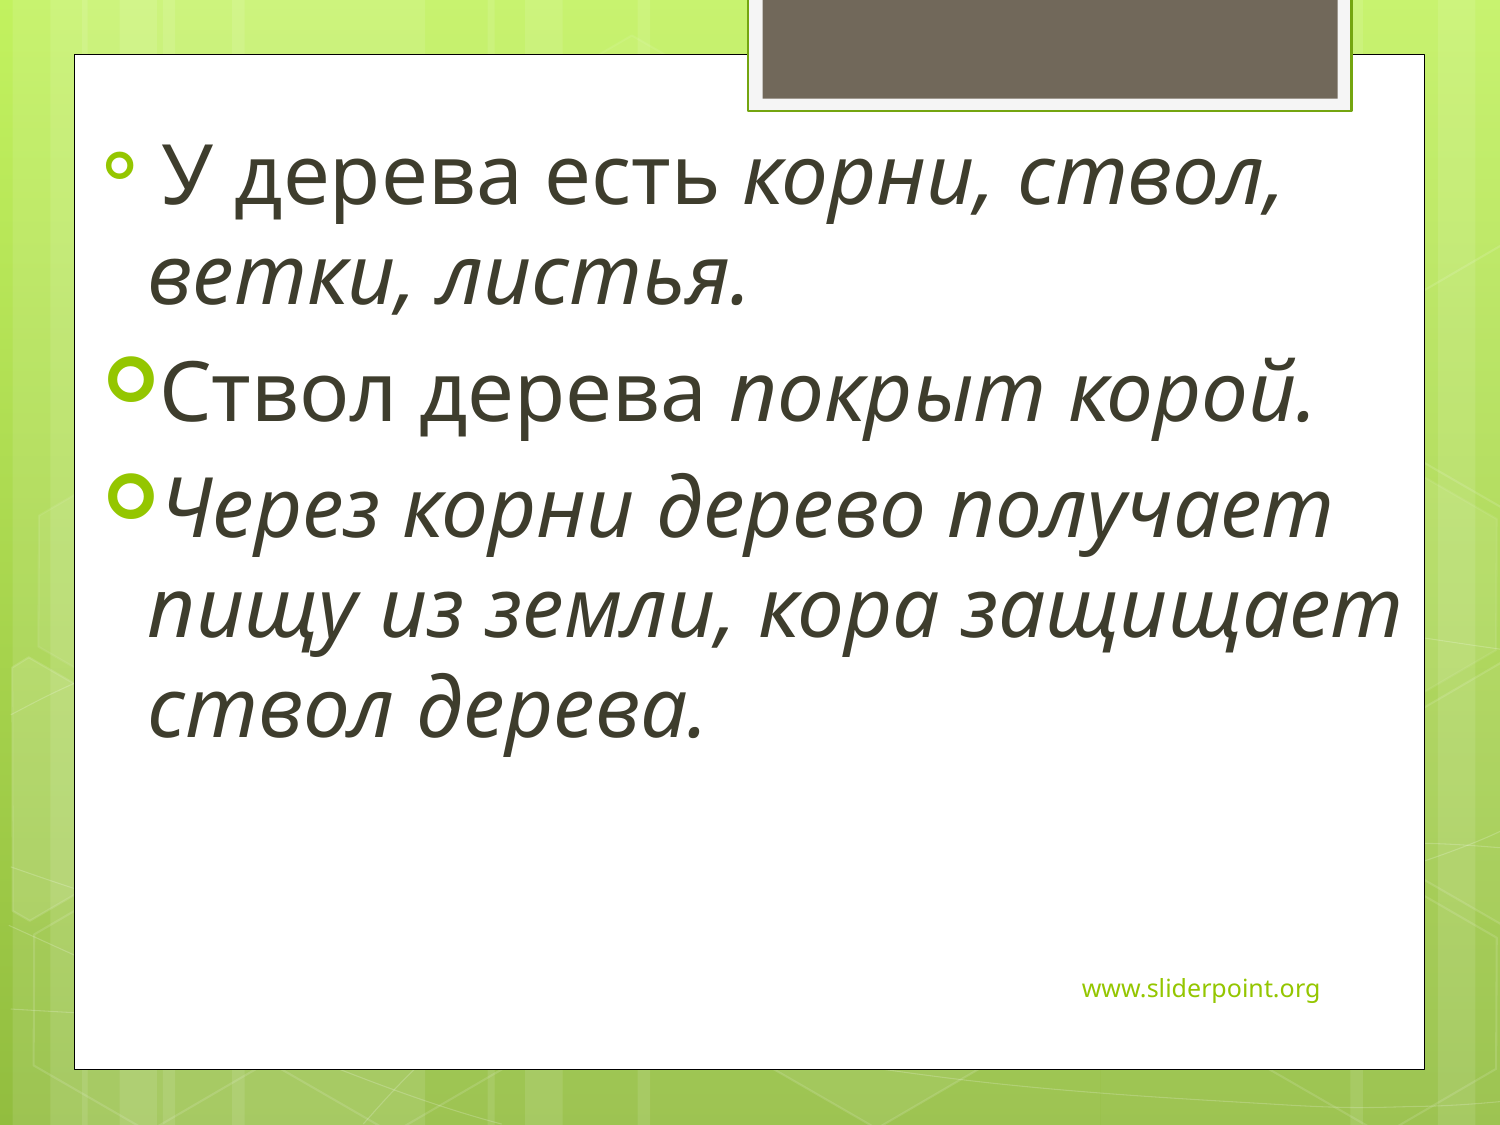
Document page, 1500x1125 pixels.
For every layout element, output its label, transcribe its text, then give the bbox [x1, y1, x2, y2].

footer www.sliderpoint.org [761, 960, 1336, 1020]
list У дерева есть корни, ствол, ветки, листья. Ствол дерева покрыт корой. Через корни дерево получает пищу из земли, кора защищает ствол дерева. [76, 113, 1424, 1071]
